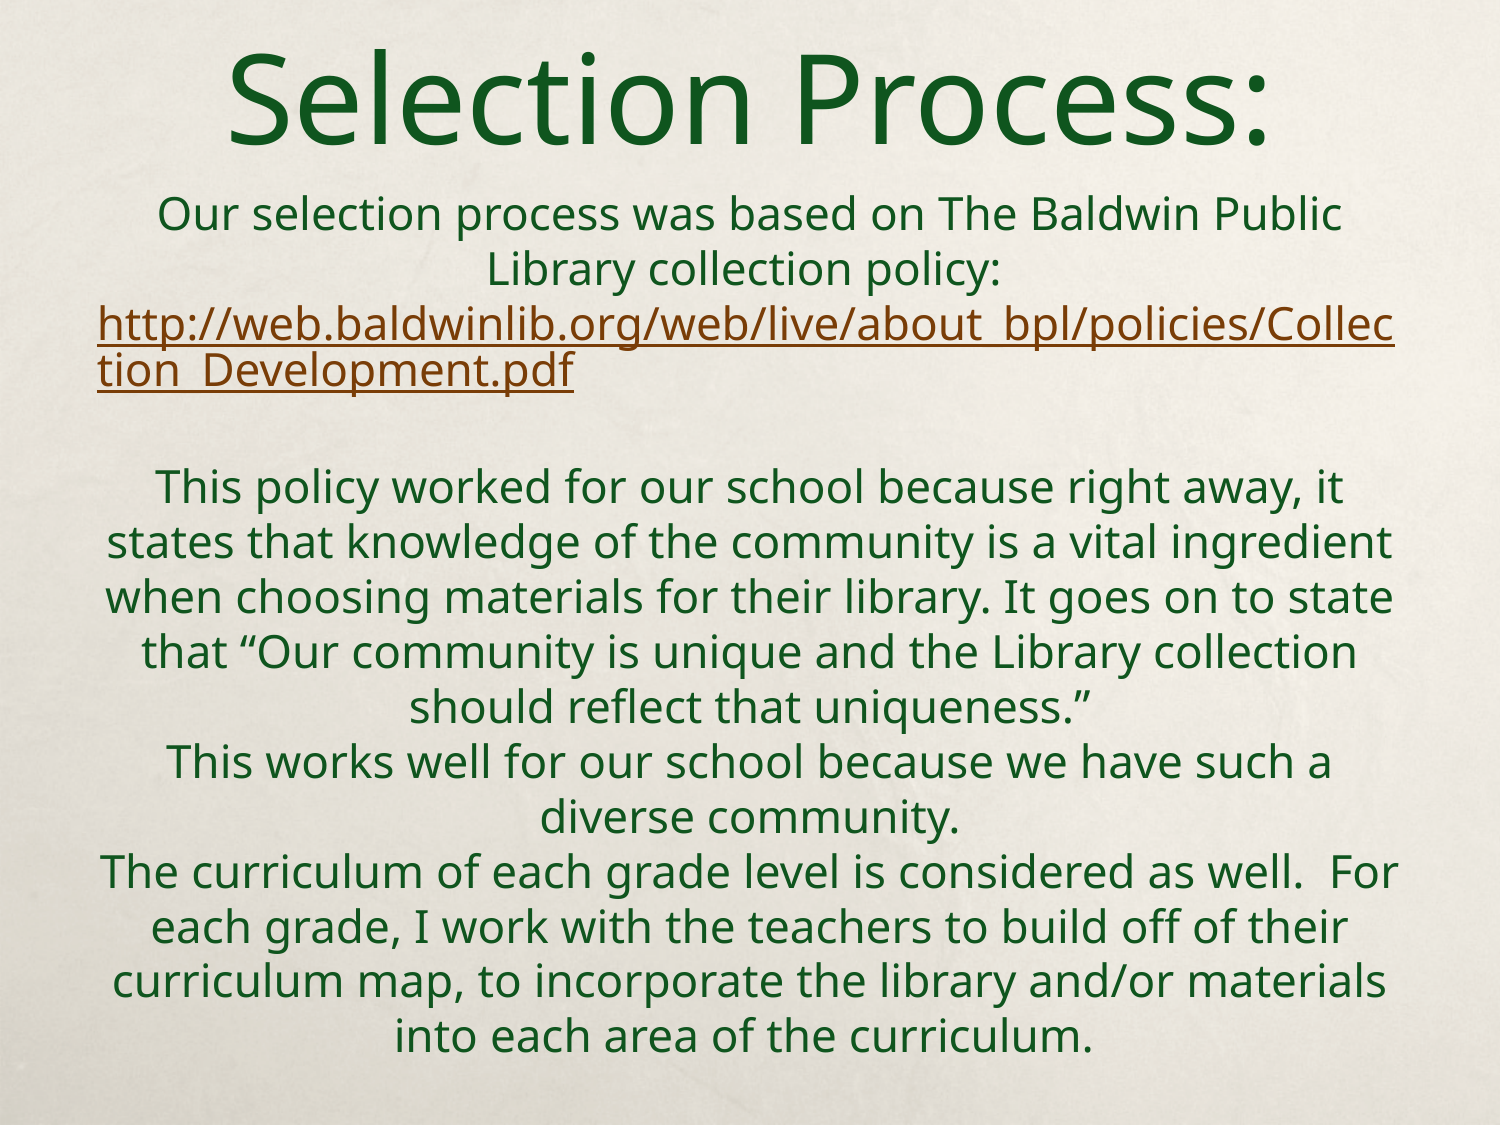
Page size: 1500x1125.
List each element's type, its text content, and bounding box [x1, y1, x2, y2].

list Our selection process was based on The Baldwin Public Library collection policy: http://web.baldwinlib.org/web/live/about_bpl/policies/Collection_Development.pdf This policy worked for our school because right away, it states that knowledge of the community is a vital ingredient when choosing materials for their library. It goes on to state that “Our community is unique and the Library collection should reflect that uniqueness.” This works well for our school because we have such a diverse community. The curriculum of each grade level is considered as well. For each grade, I work with the teachers to build off of their curriculum map, to incorporate the library and/or materials into each area of the curriculum. [81, 177, 1419, 1091]
title Selection Process: [81, 10, 1419, 177]
